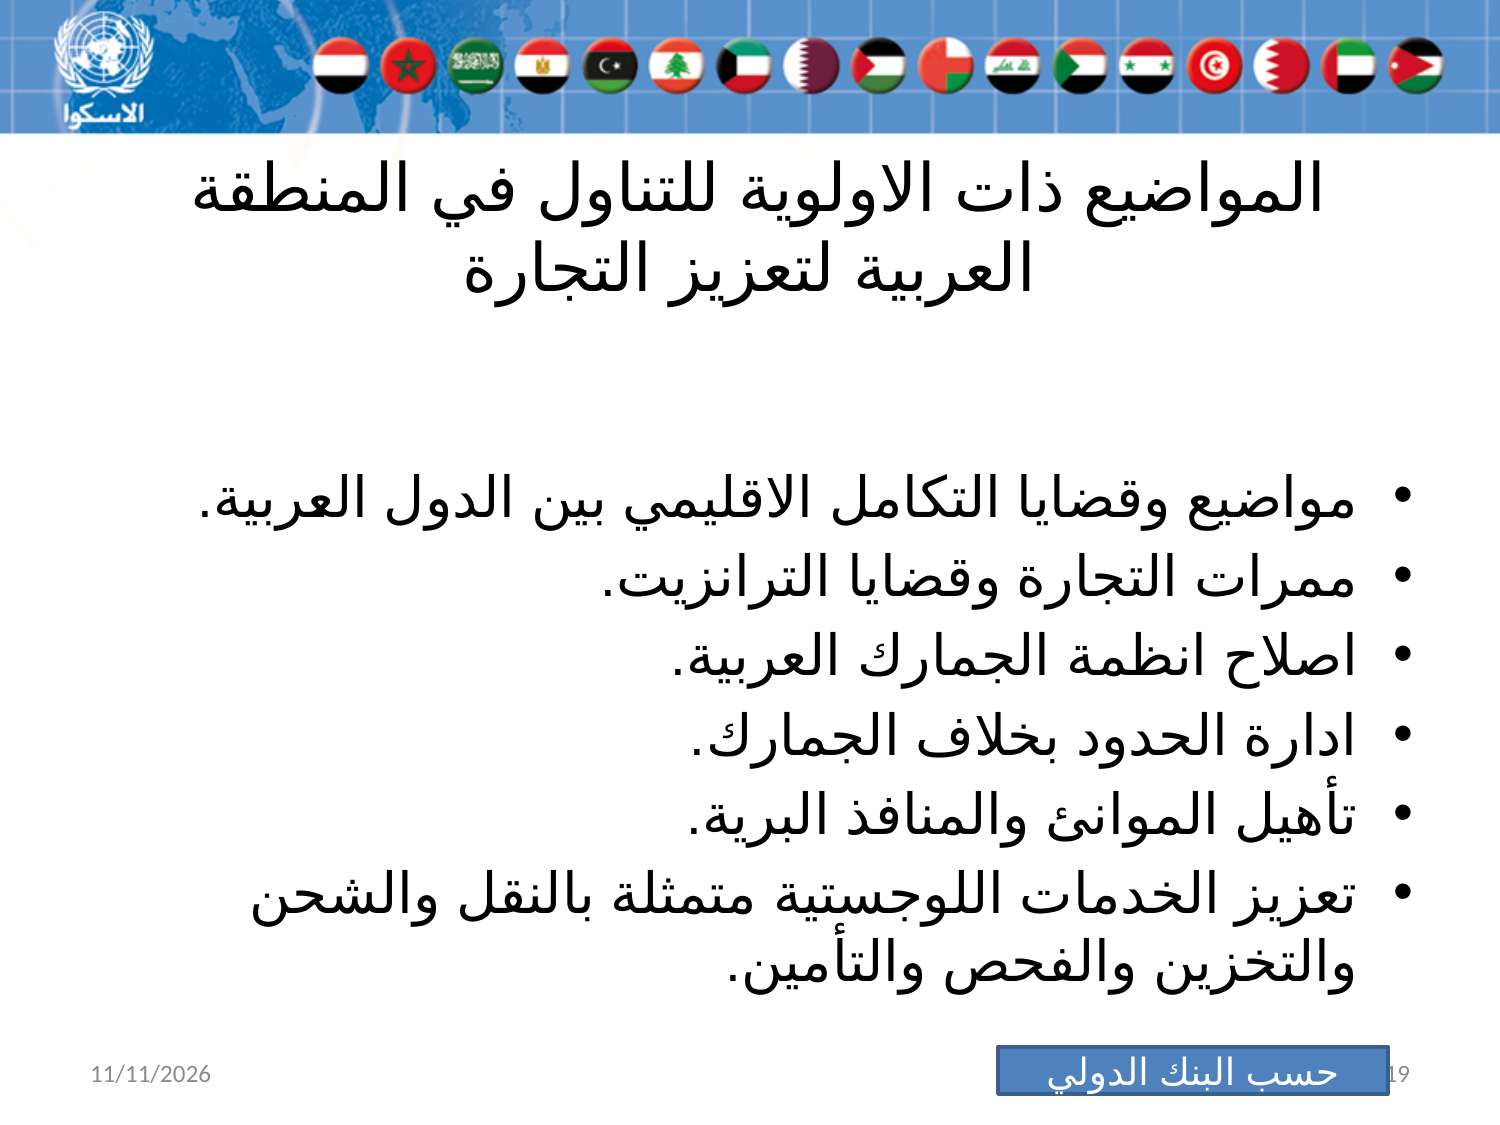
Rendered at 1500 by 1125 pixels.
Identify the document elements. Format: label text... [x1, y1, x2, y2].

text_box حسب البنك الدولي [996, 1045, 1390, 1096]
slide_number 19 [1074, 1042, 1425, 1103]
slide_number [75, 1042, 425, 1103]
list مواضيع وقضايا التكامل الاقليمي بين الدول العربية. ممرات التجارة وقضايا الترانزيت. اصلاح انظمة الجمارك العربية. ادارة الحدود بخلاف الجمارك. تأهيل الموانئ والمنافذ البرية. تعزيز الخدمات اللوجستية متمثلة بالنقل والشحن والتخزين والفحص والتأمين. [74, 373, 1426, 1006]
title المواضيع ذات الاولوية للتناول في المنطقة العربية لتعزيز التجارة [74, 136, 1426, 373]
picture [0, 0, 1500, 1125]
